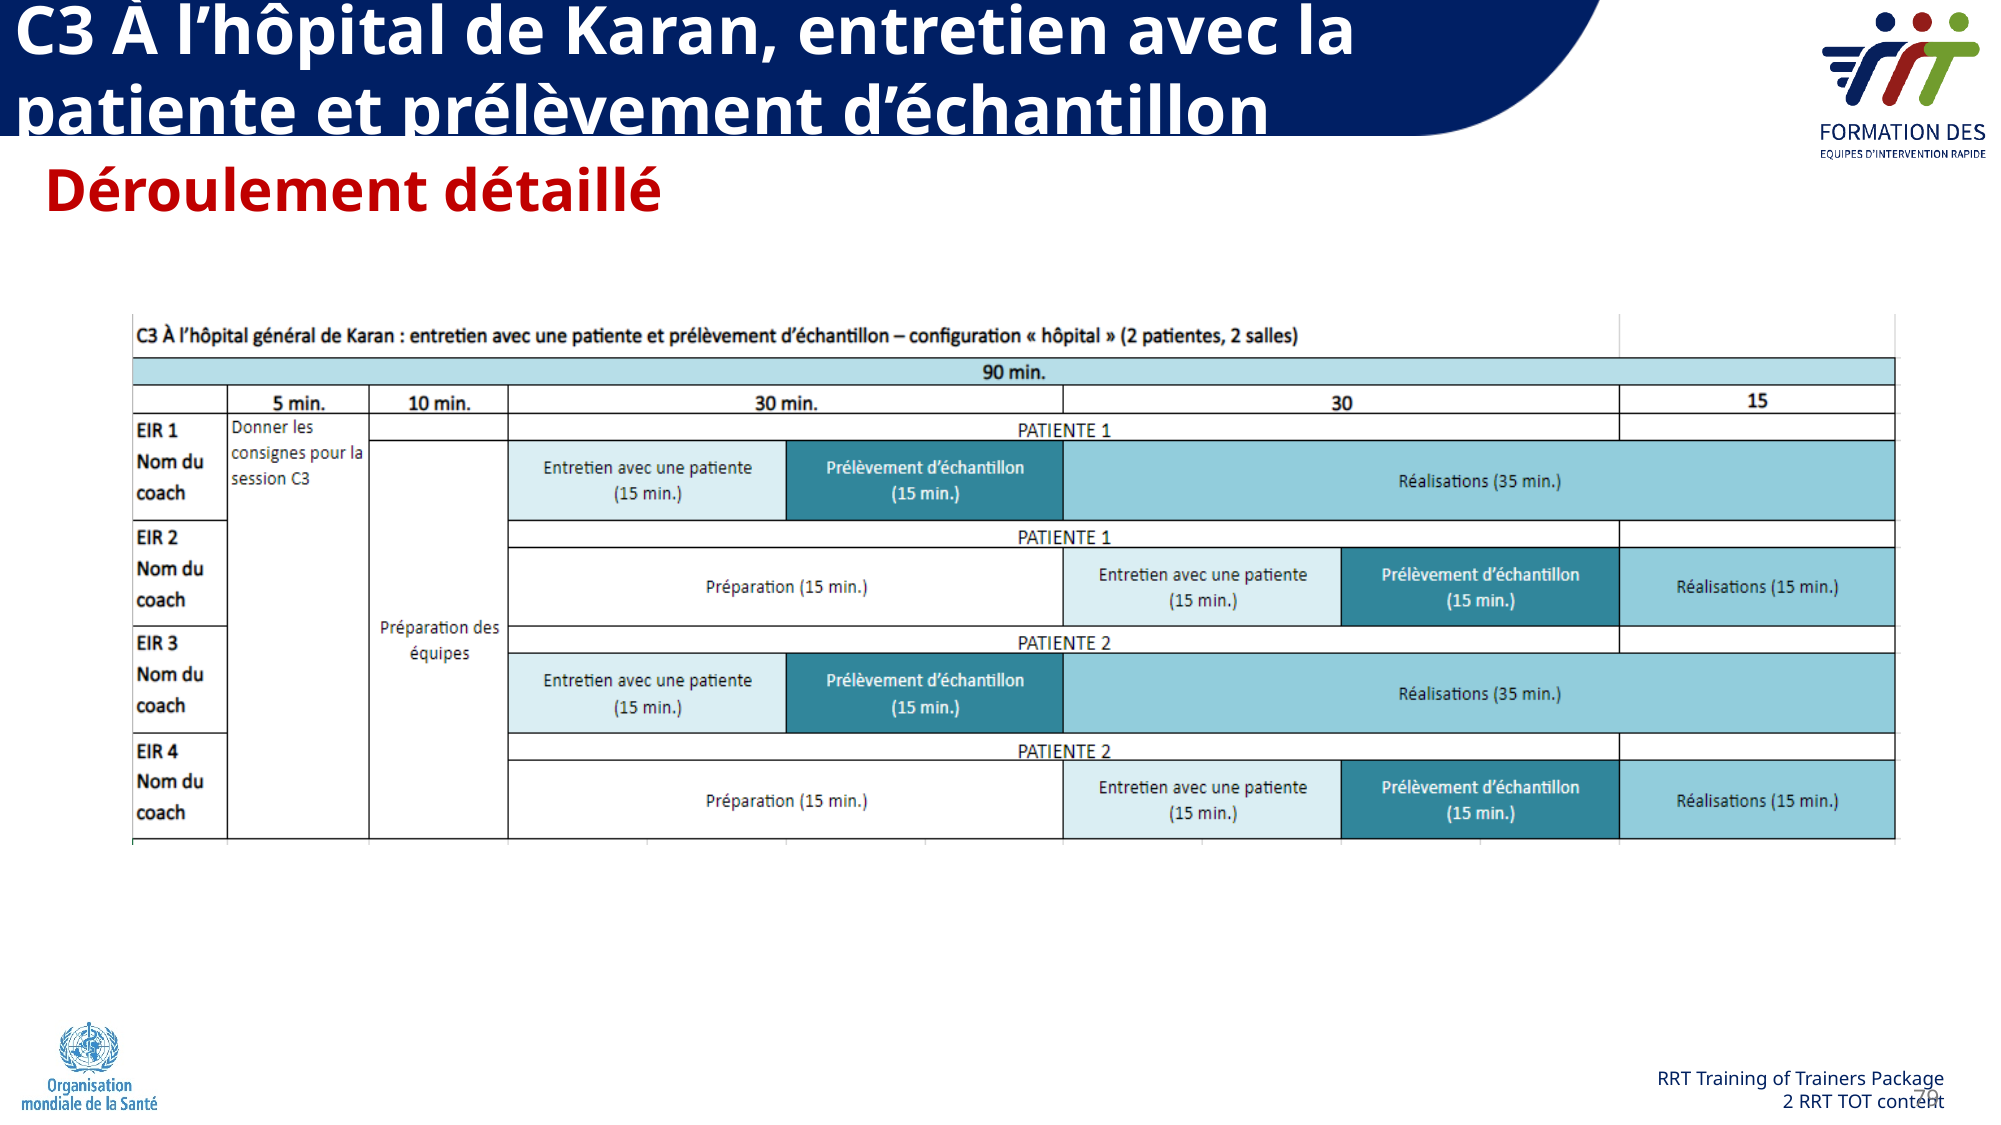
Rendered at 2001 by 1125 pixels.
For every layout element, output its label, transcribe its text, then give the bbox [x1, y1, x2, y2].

picture [20, 1020, 158, 1111]
text_box Déroulement détaillé [36, 156, 874, 232]
picture [132, 313, 1901, 845]
picture [1820, 11, 1986, 160]
picture [1426, 0, 1623, 136]
text_box C3 À l’hôpital de Karan, entretien avec la patiente et prélèvement d’échantillon [0, 0, 1426, 156]
